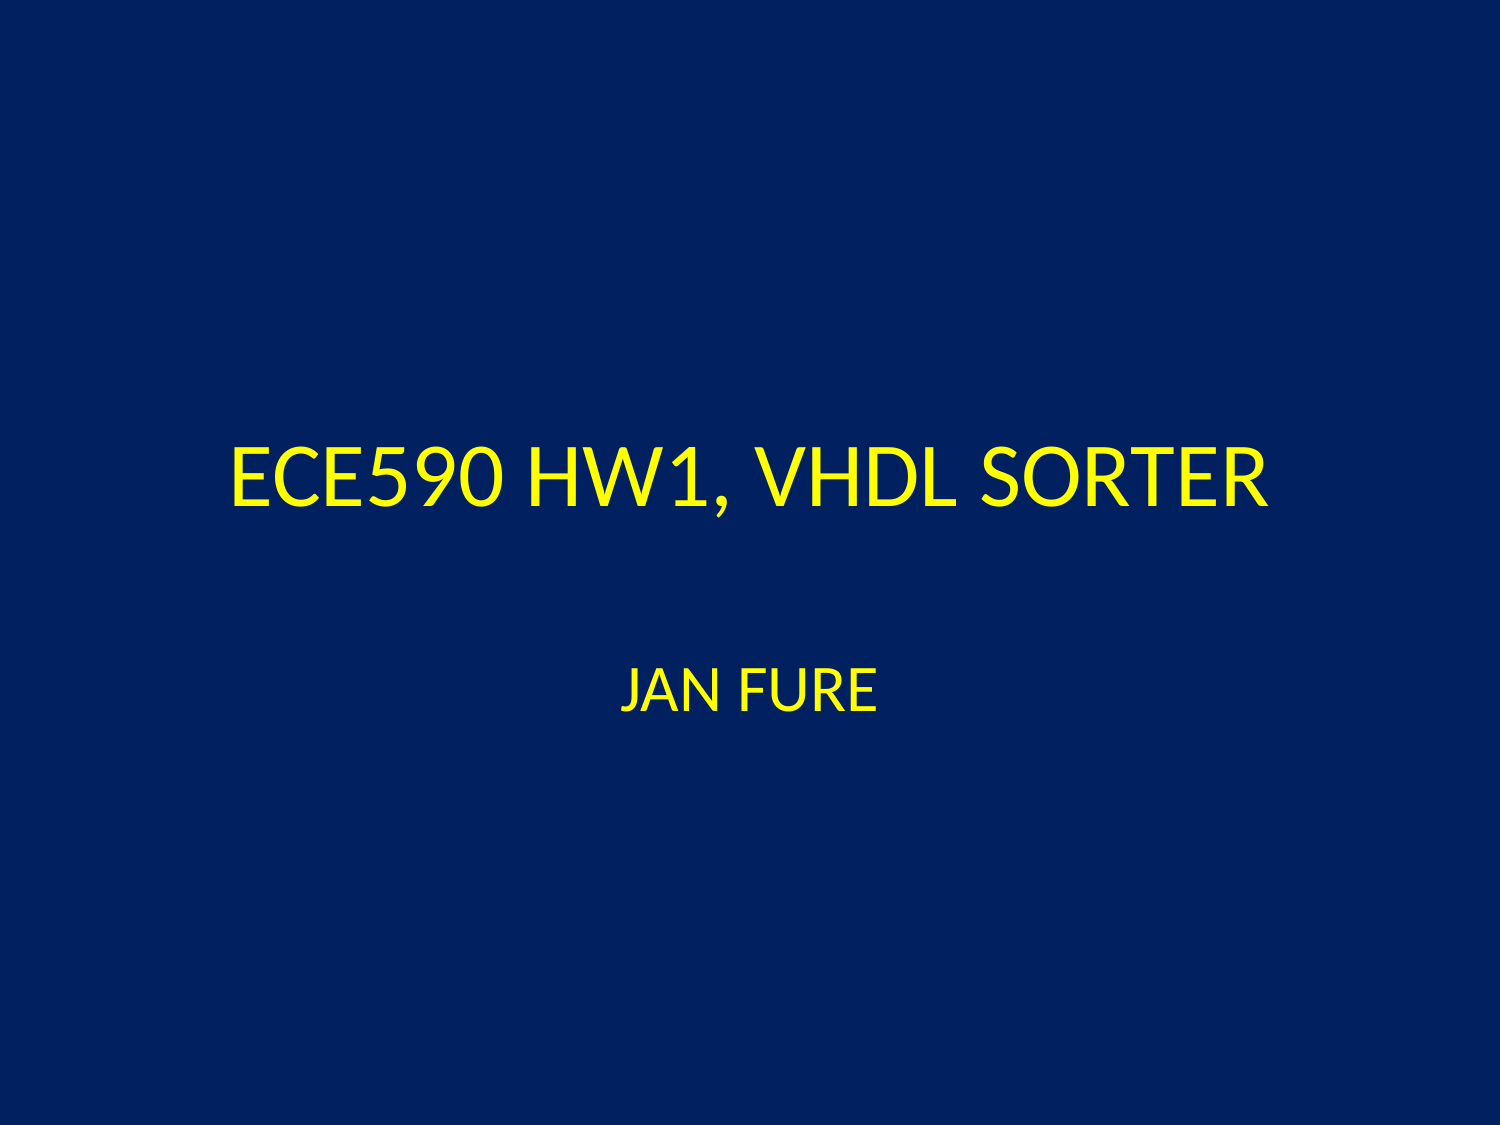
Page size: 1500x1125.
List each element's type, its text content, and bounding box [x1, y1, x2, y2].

title ECE590 HW1, VHDL SORTER [112, 349, 1388, 591]
subtitle JAN FURE [225, 637, 1275, 925]
